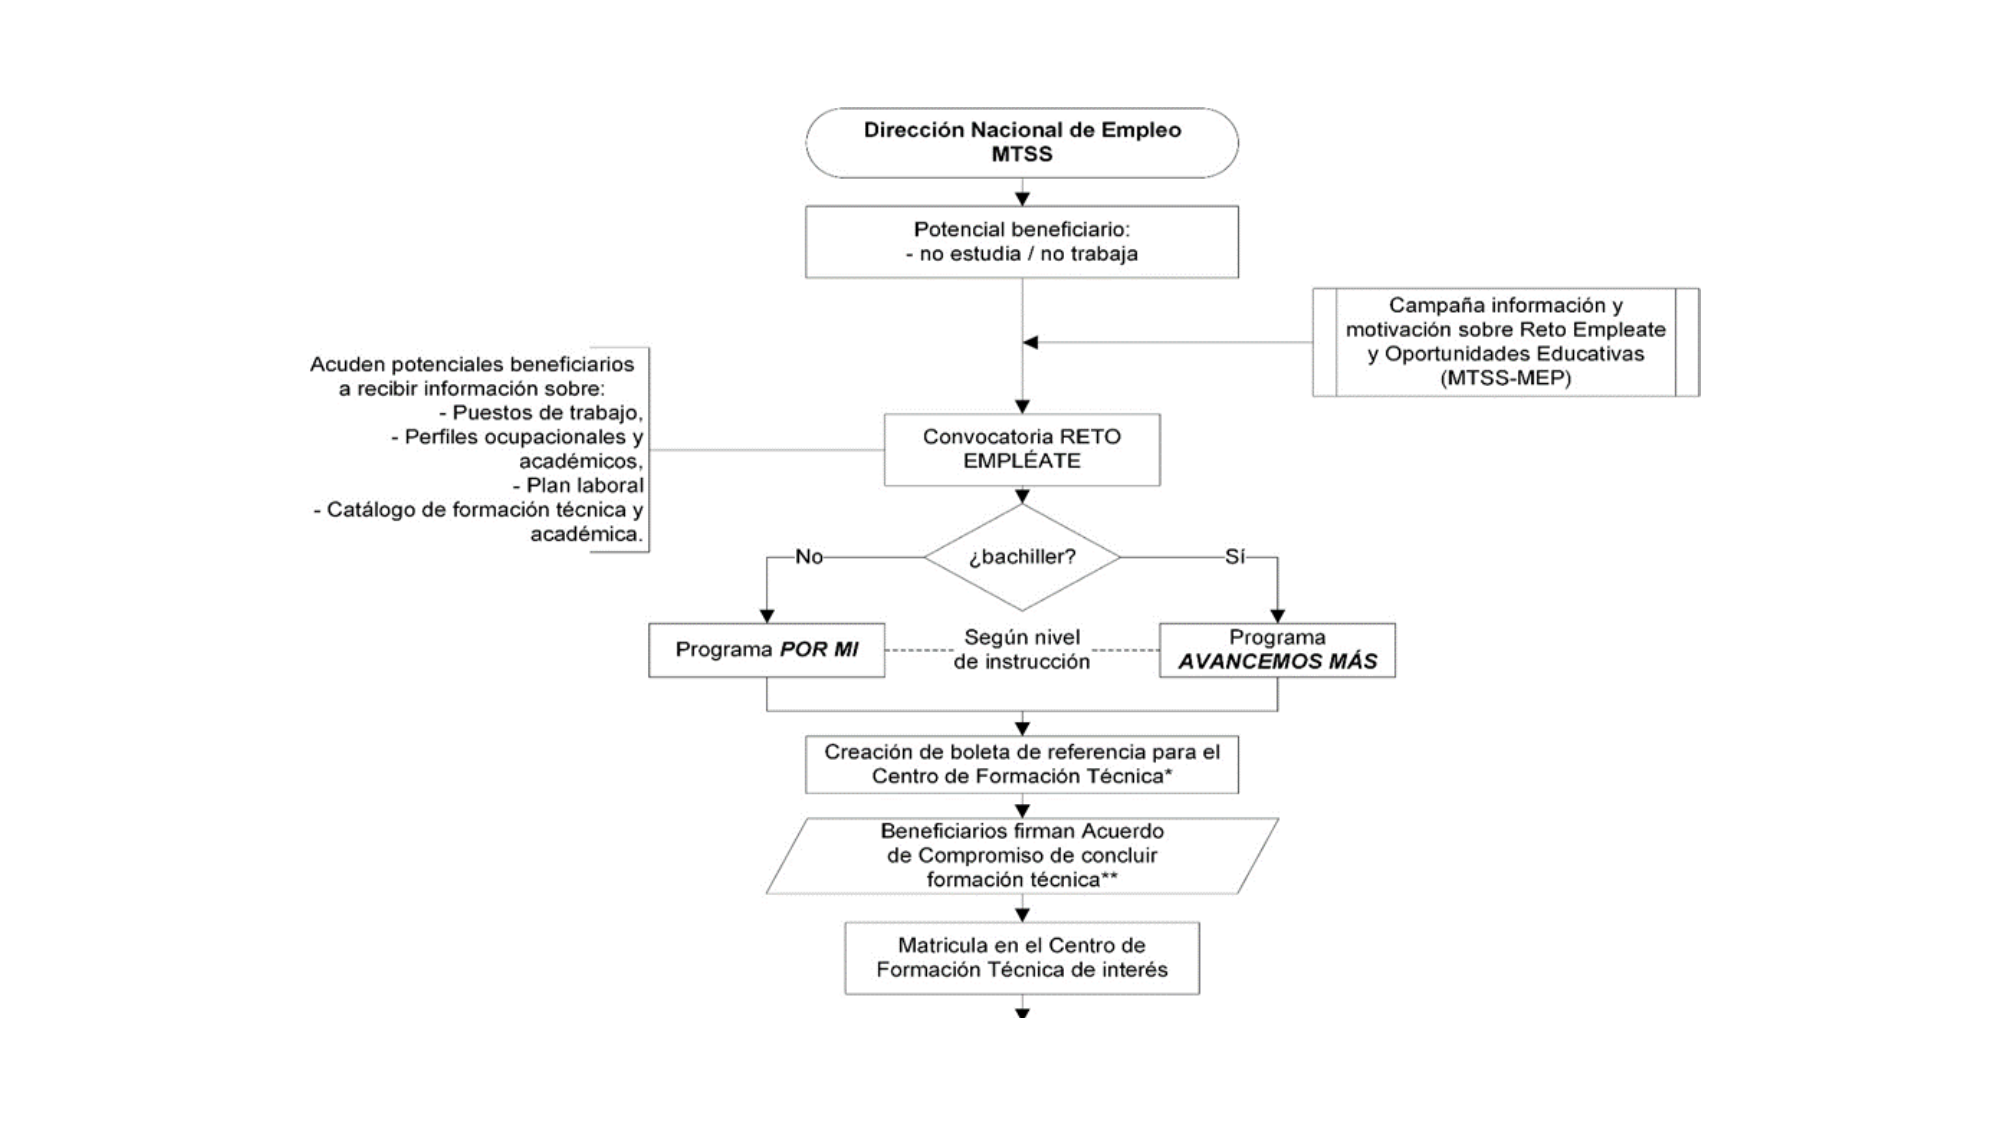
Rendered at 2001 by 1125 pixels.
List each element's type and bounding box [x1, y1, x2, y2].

picture [299, 107, 1701, 1018]
